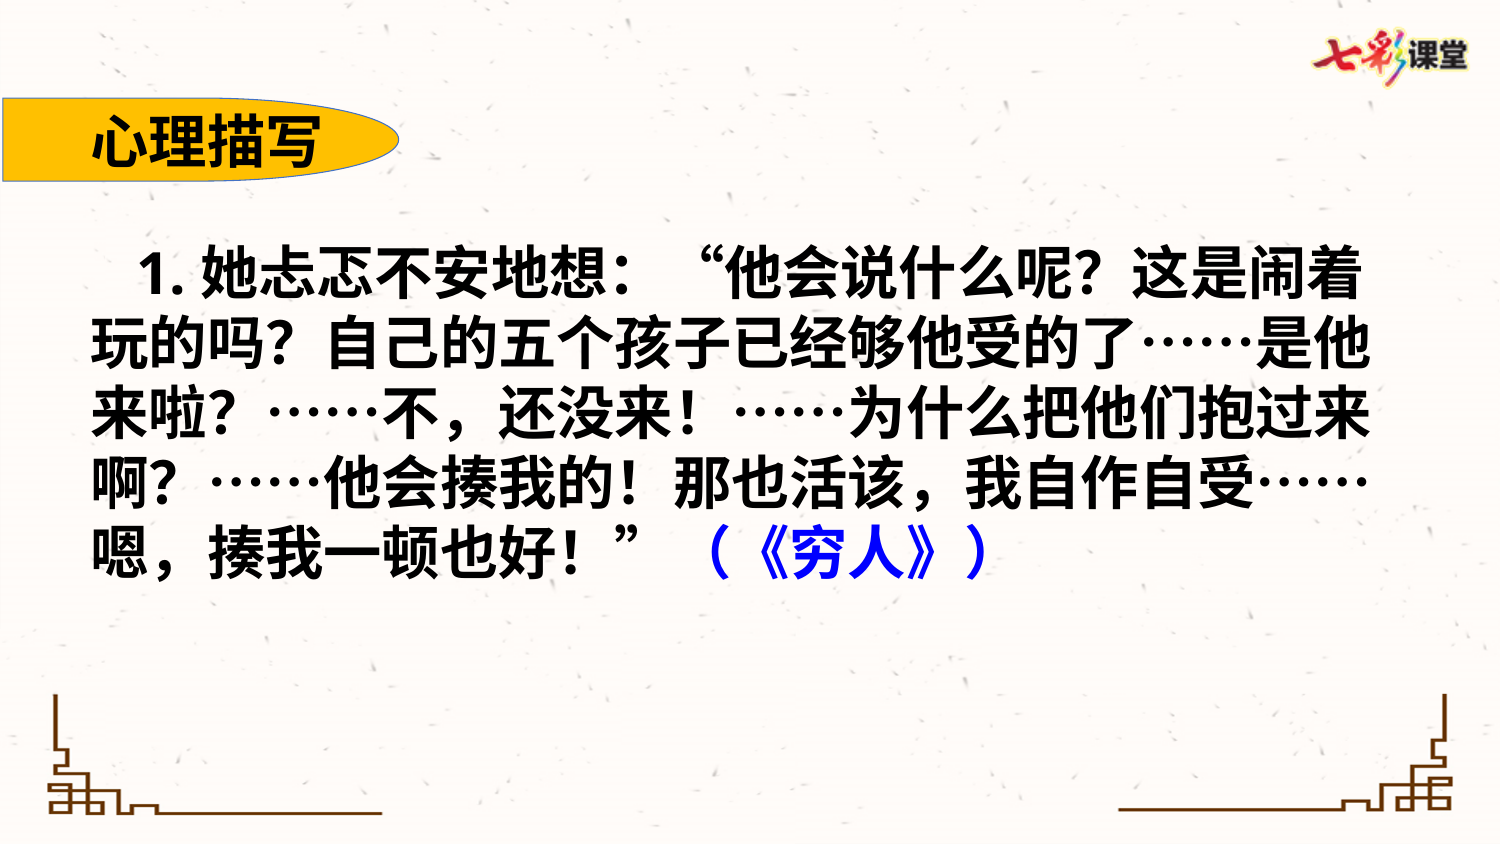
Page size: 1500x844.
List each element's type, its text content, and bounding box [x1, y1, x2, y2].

picture [0, 0, 1500, 844]
text_box 1.她忐忑不安地想：“他会说什么呢？这是闹着玩的吗？自己的五个孩子已经够他受的了……是他来啦？……不，还没来！……为什么把他们抱过来啊？……他会揍我的！那也活该，我自作自受……嗯，揍我一顿也好！”（《穷人》） [75, 228, 1432, 594]
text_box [0, 98, 428, 182]
